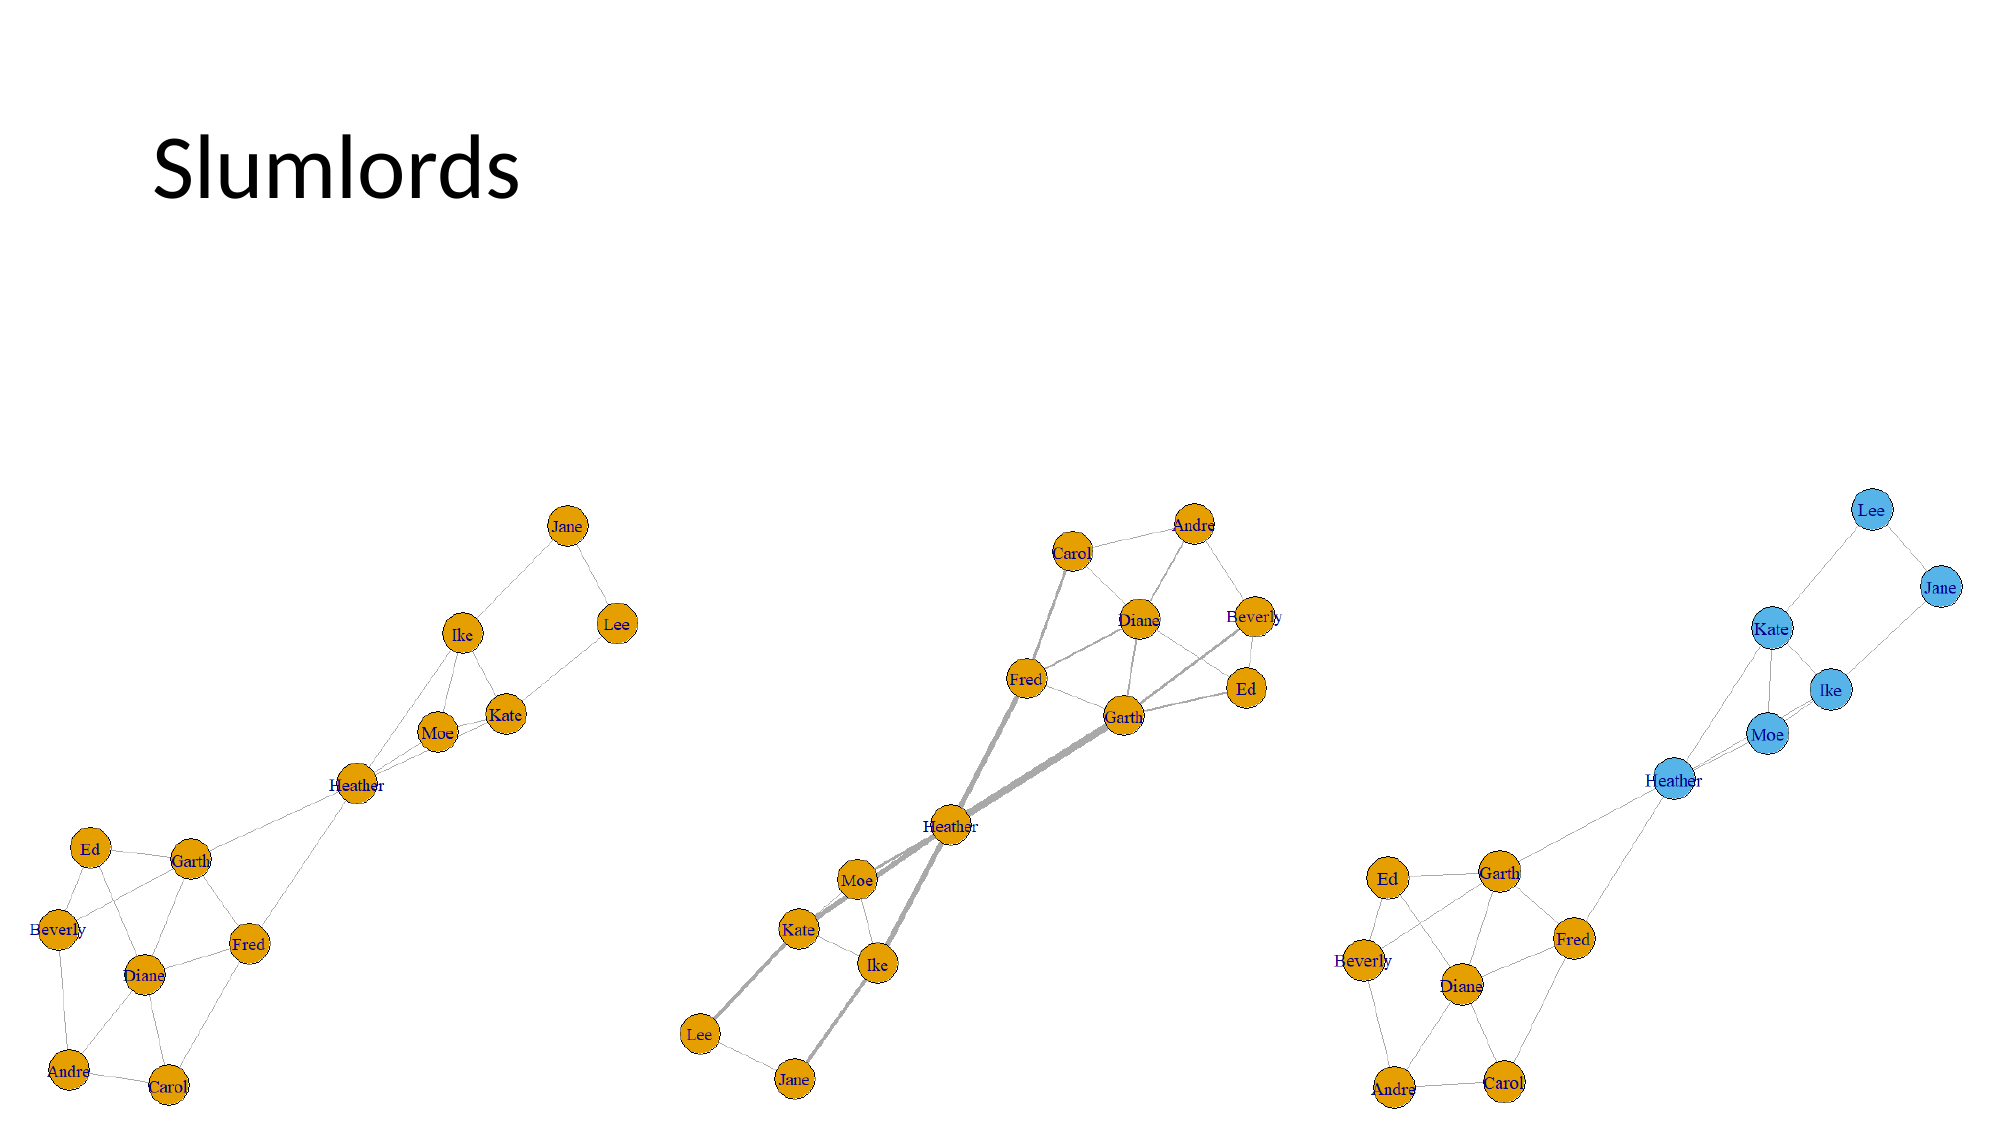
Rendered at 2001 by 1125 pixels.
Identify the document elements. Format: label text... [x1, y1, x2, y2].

picture [0, 481, 2000, 1125]
title Slumlords [137, 59, 1863, 278]
